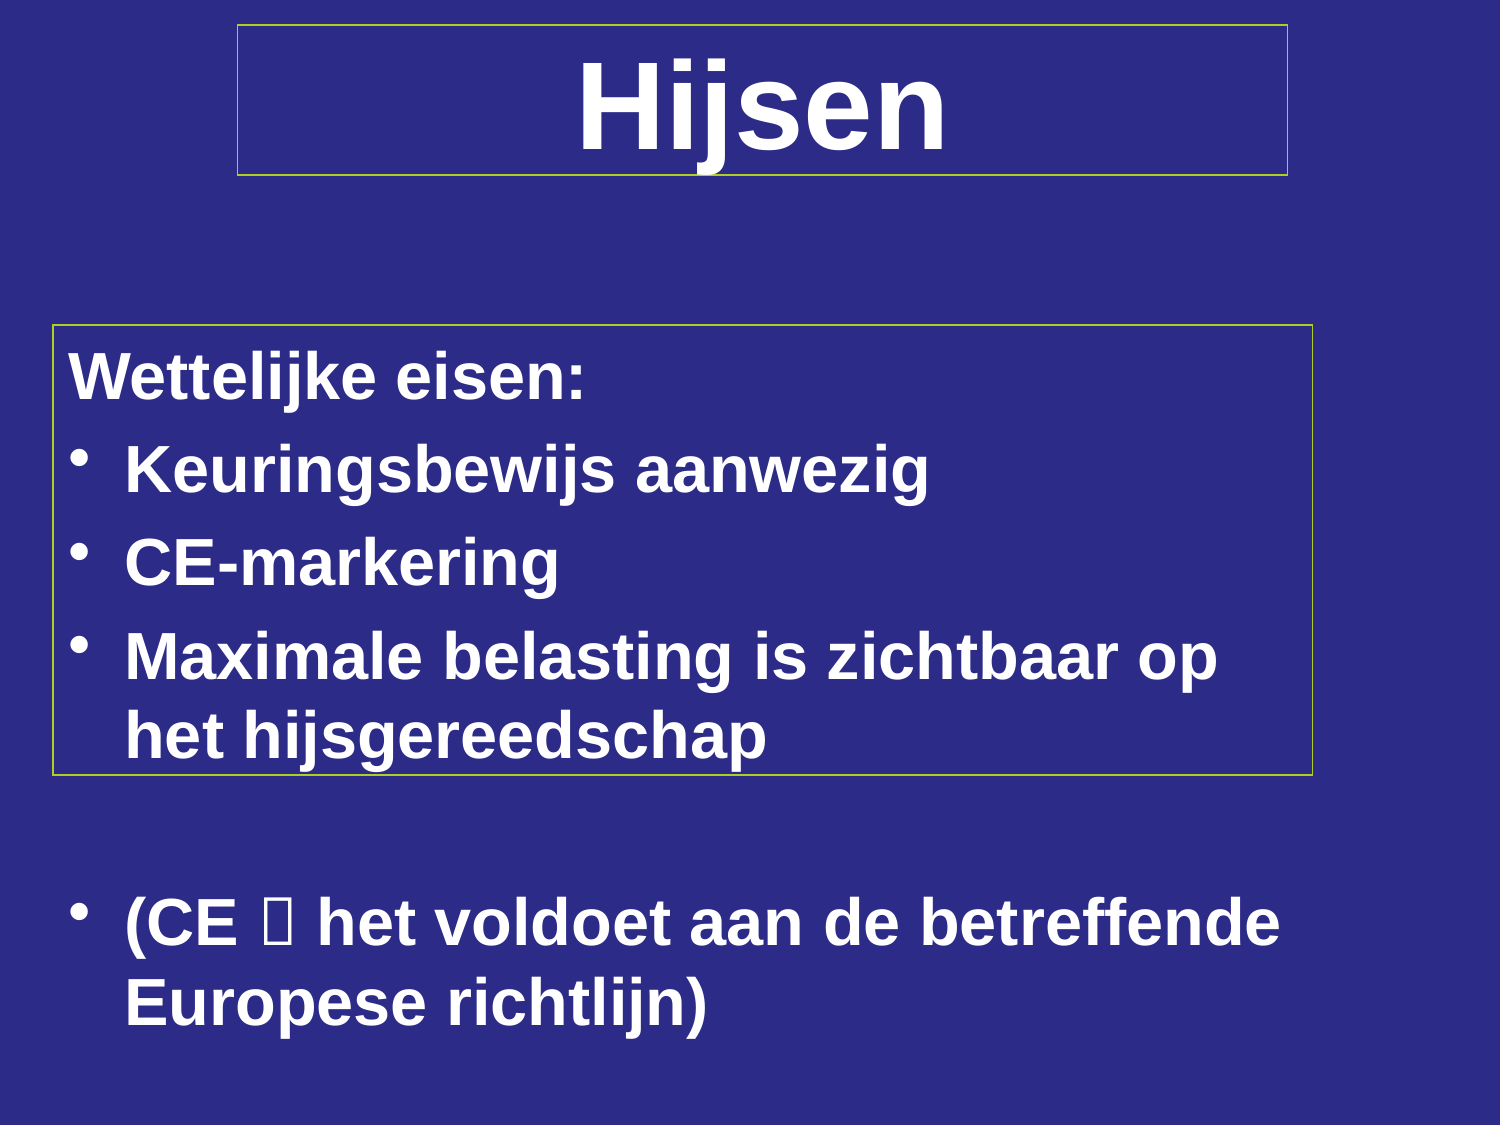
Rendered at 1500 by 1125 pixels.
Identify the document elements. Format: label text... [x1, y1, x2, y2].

title Hijsen [237, 24, 1288, 176]
list Wettelijke eisen: Keuringsbewijs aanwezig CE-markering Maximale belasting is zichtbaar op het hijsgereedschap (CE  het voldoet aan de betreffende Europese richtlijn) [52, 324, 1313, 776]
